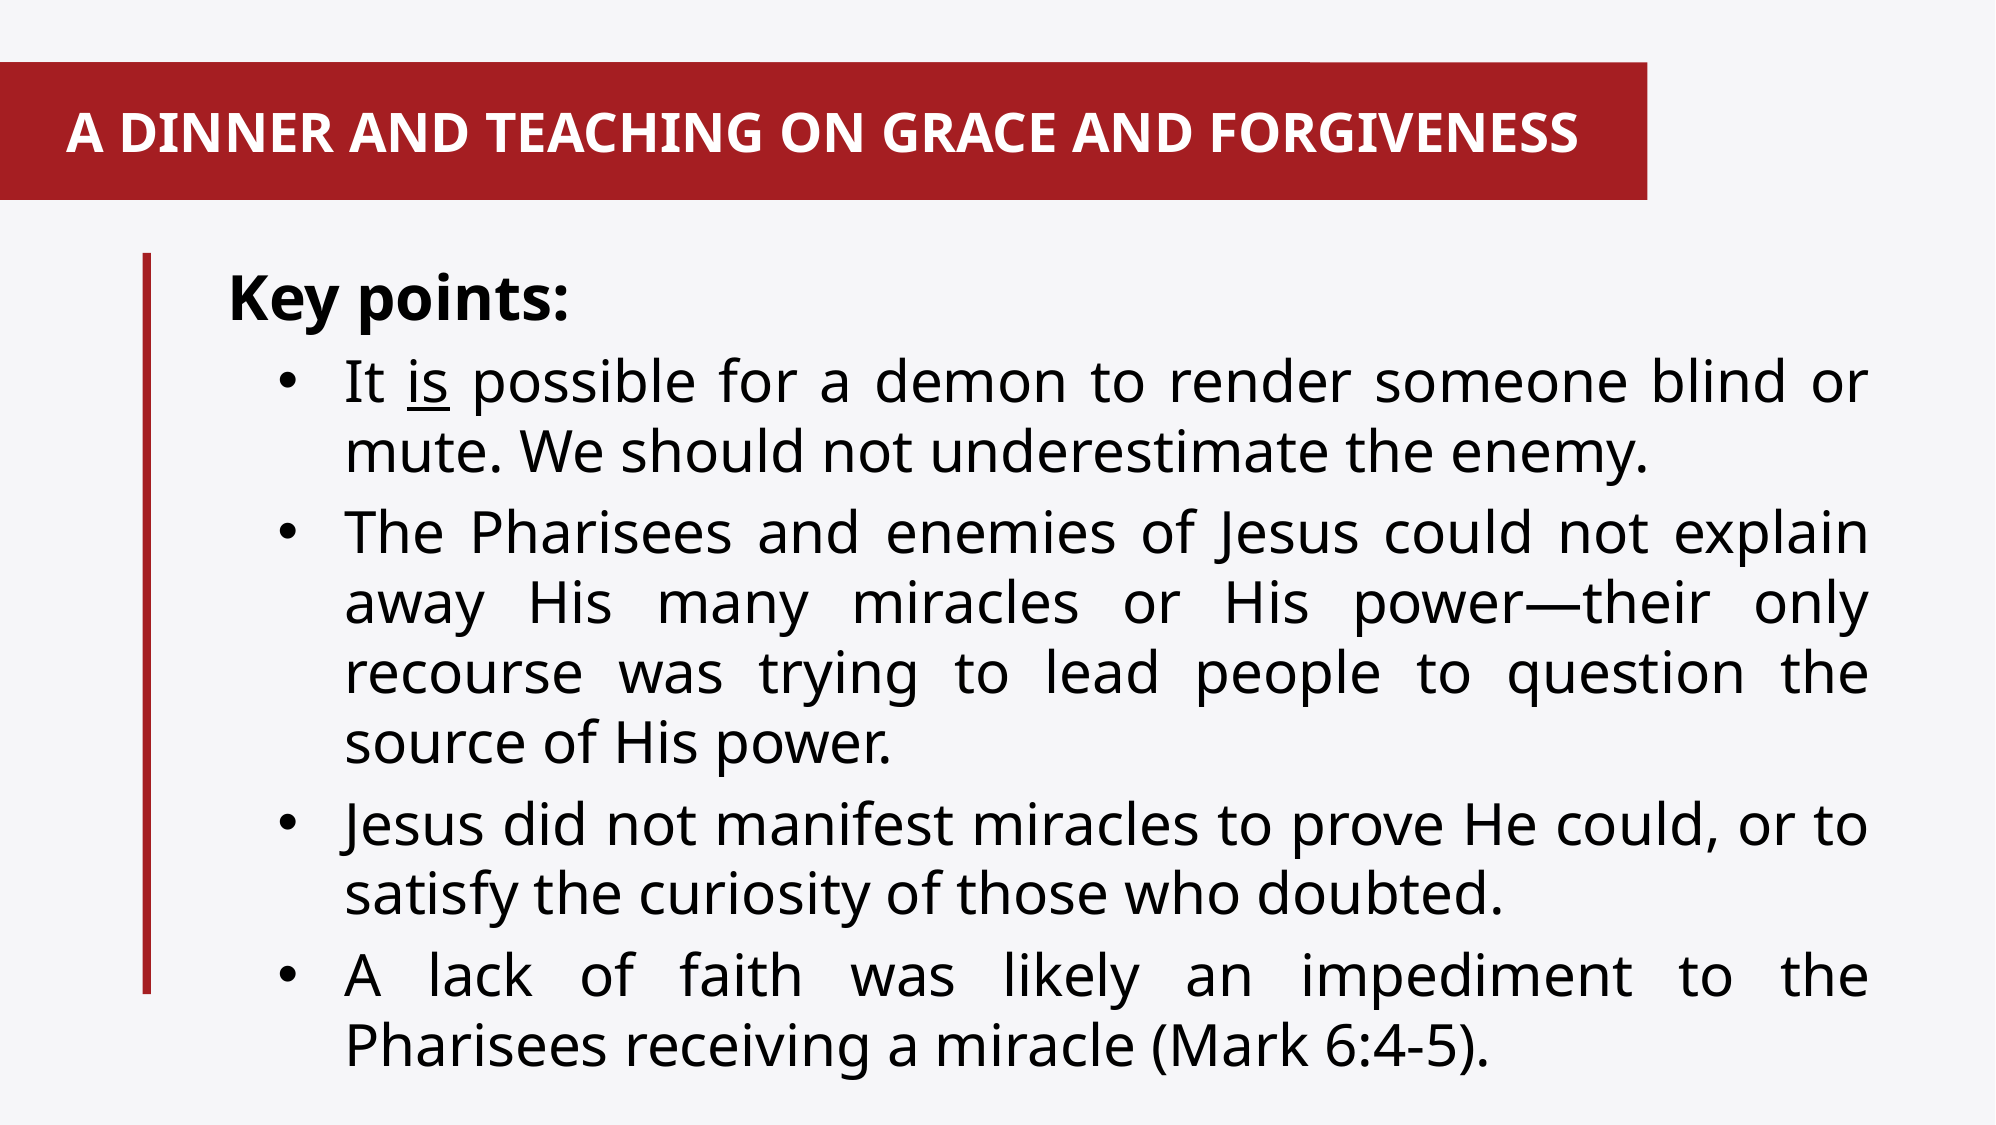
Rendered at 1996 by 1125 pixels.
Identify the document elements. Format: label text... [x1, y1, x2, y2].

subtitle Key points: It is possible for a demon to render someone blind or mute. We should not underestimate the enemy. The Pharisees and enemies of Jesus could not explain away His many miracles or His power—their only recourse was trying to lead people to question the source of His power. Jesus did not manifest miracles to prove He could, or to satisfy the curiosity of those who doubted. A lack of faith was likely an impediment to the Pharisees receiving a miracle (Mark 6:4-5). [197, 249, 1885, 1088]
text_box A DINNER AND TEACHING ON GRACE AND FORGIVENESS [0, 62, 1648, 200]
